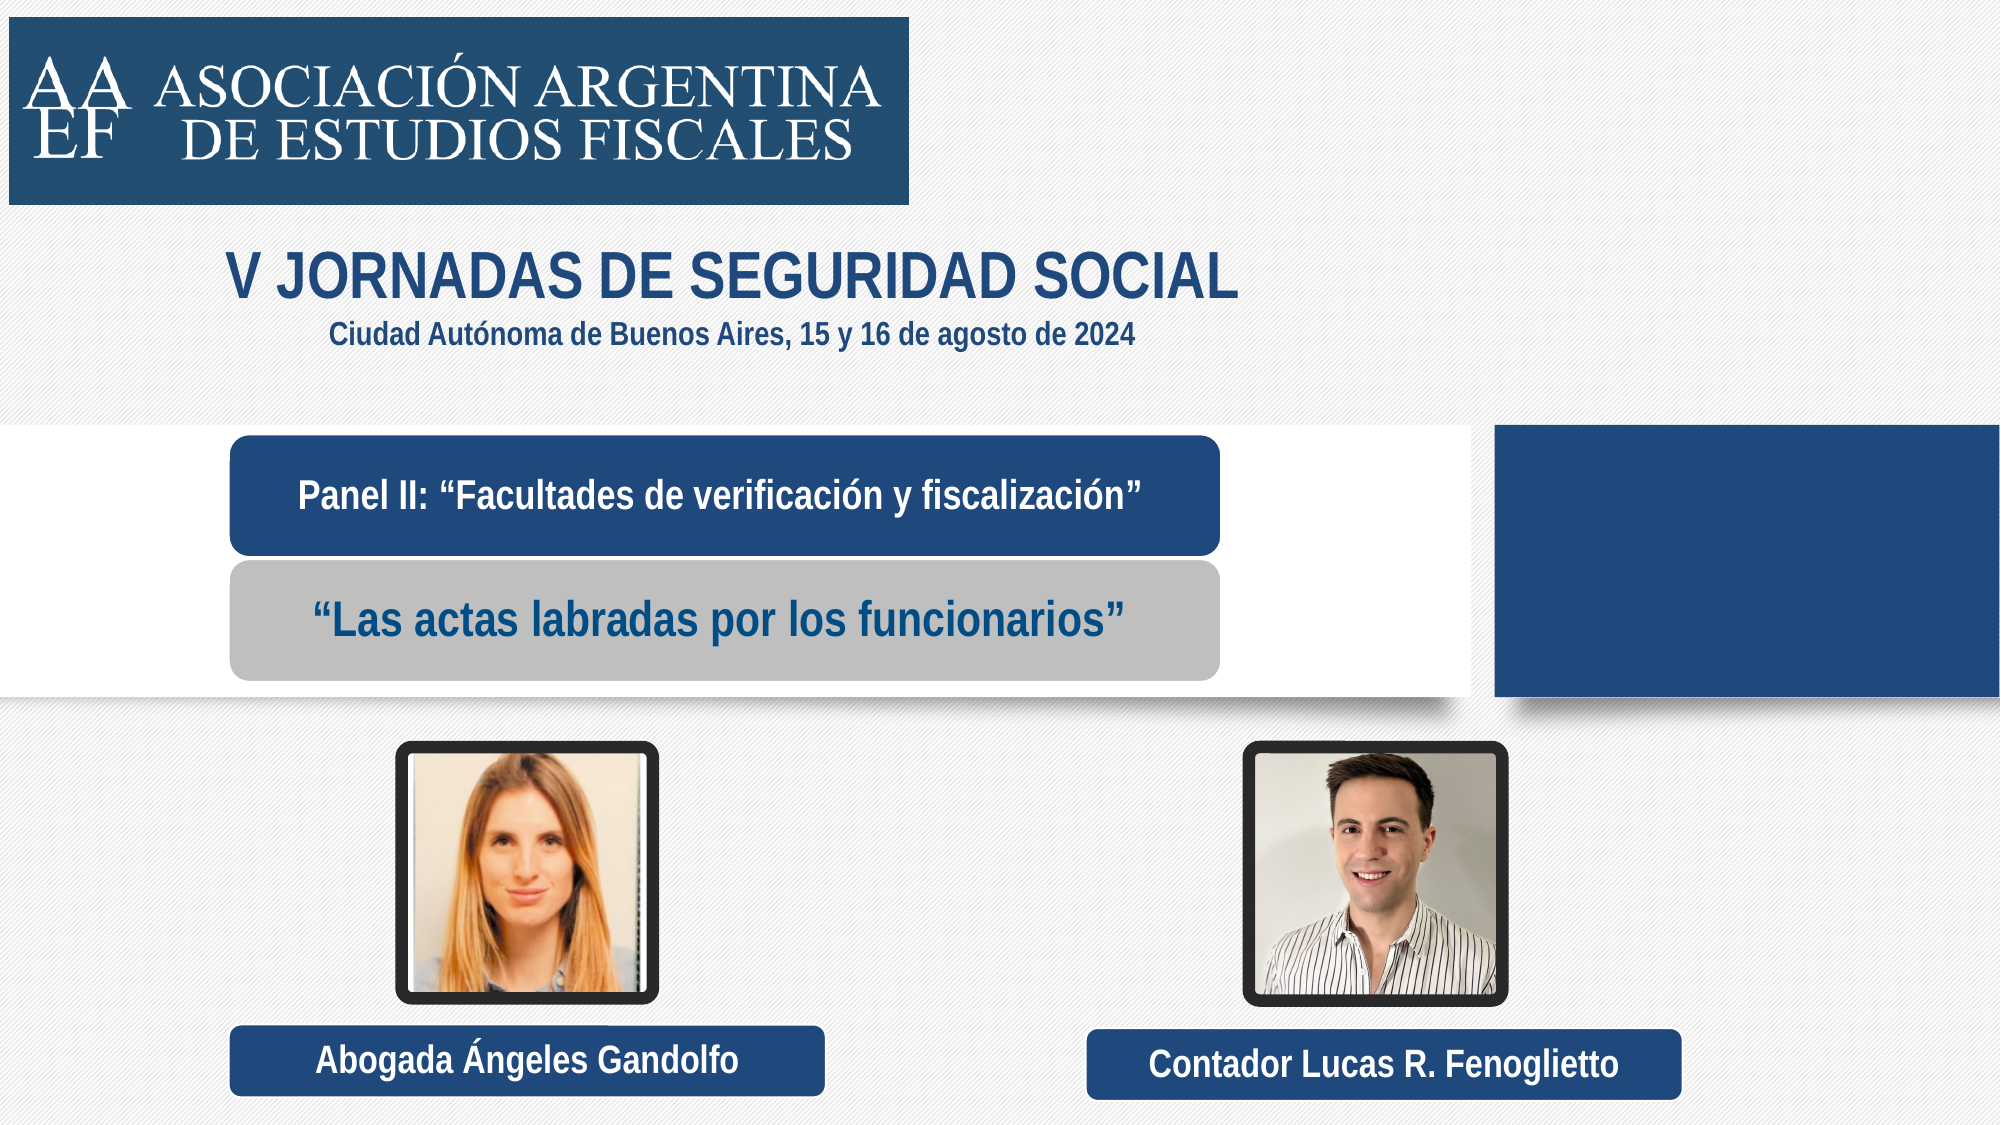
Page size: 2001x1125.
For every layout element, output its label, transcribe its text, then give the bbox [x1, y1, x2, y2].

text_box V JORNADAS DE SEGURIDAD SOCIAL Ciudad Autónoma de Buenos Aires, 15 y 16 de agosto de 2024 [0, 224, 1466, 360]
picture [1494, 698, 2000, 742]
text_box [1085, 1027, 1683, 1102]
picture [0, 698, 1472, 742]
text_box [565, 1031, 1164, 1109]
picture [401, 746, 654, 999]
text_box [228, 417, 1222, 683]
picture [9, 17, 909, 206]
picture [1248, 746, 1503, 1001]
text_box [228, 1024, 827, 1098]
